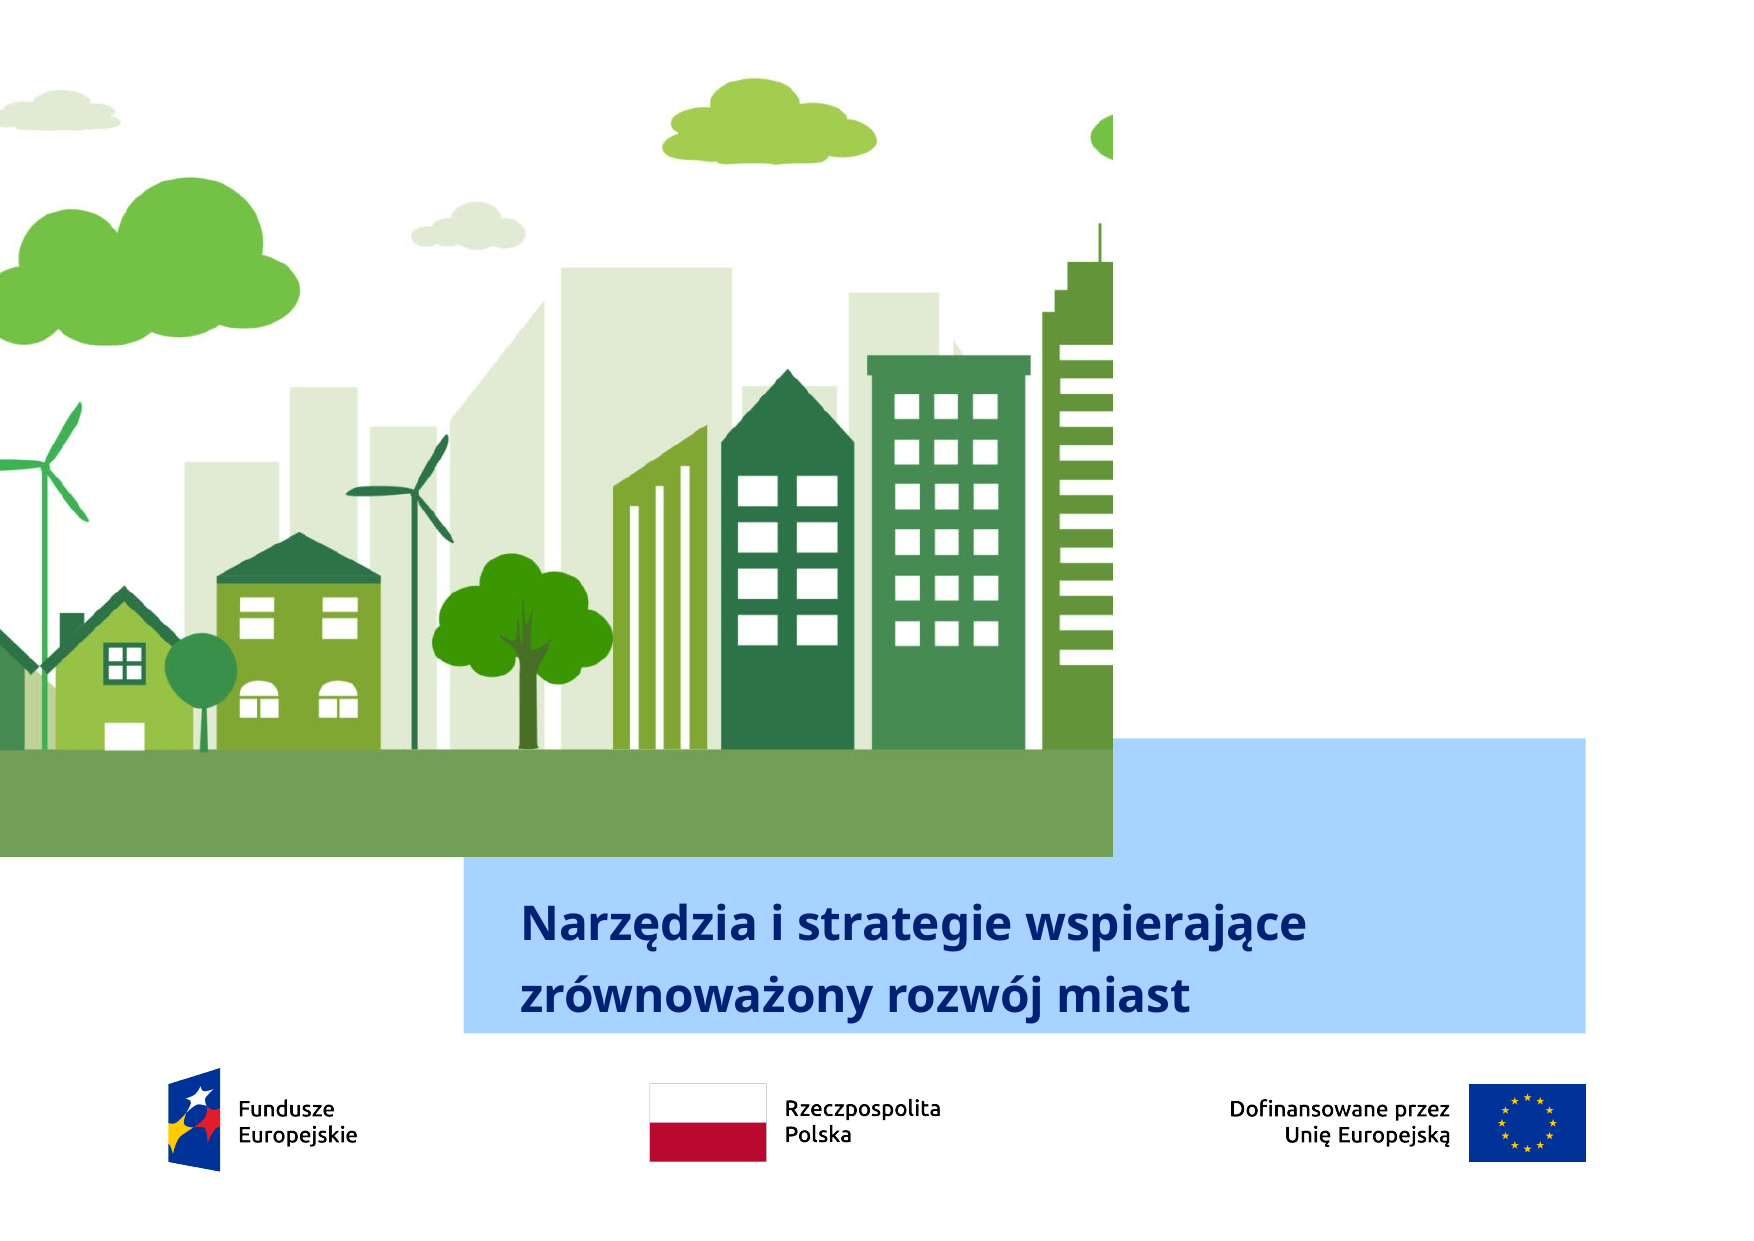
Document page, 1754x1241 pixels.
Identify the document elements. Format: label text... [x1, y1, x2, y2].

picture [1192, 1045, 1625, 1201]
title Narzędzia i strategie wspierające zrównoważony rozwój miast [520, 878, 1527, 1022]
picture [129, 1045, 396, 1201]
picture [610, 1044, 979, 1201]
picture [0, 0, 1114, 857]
